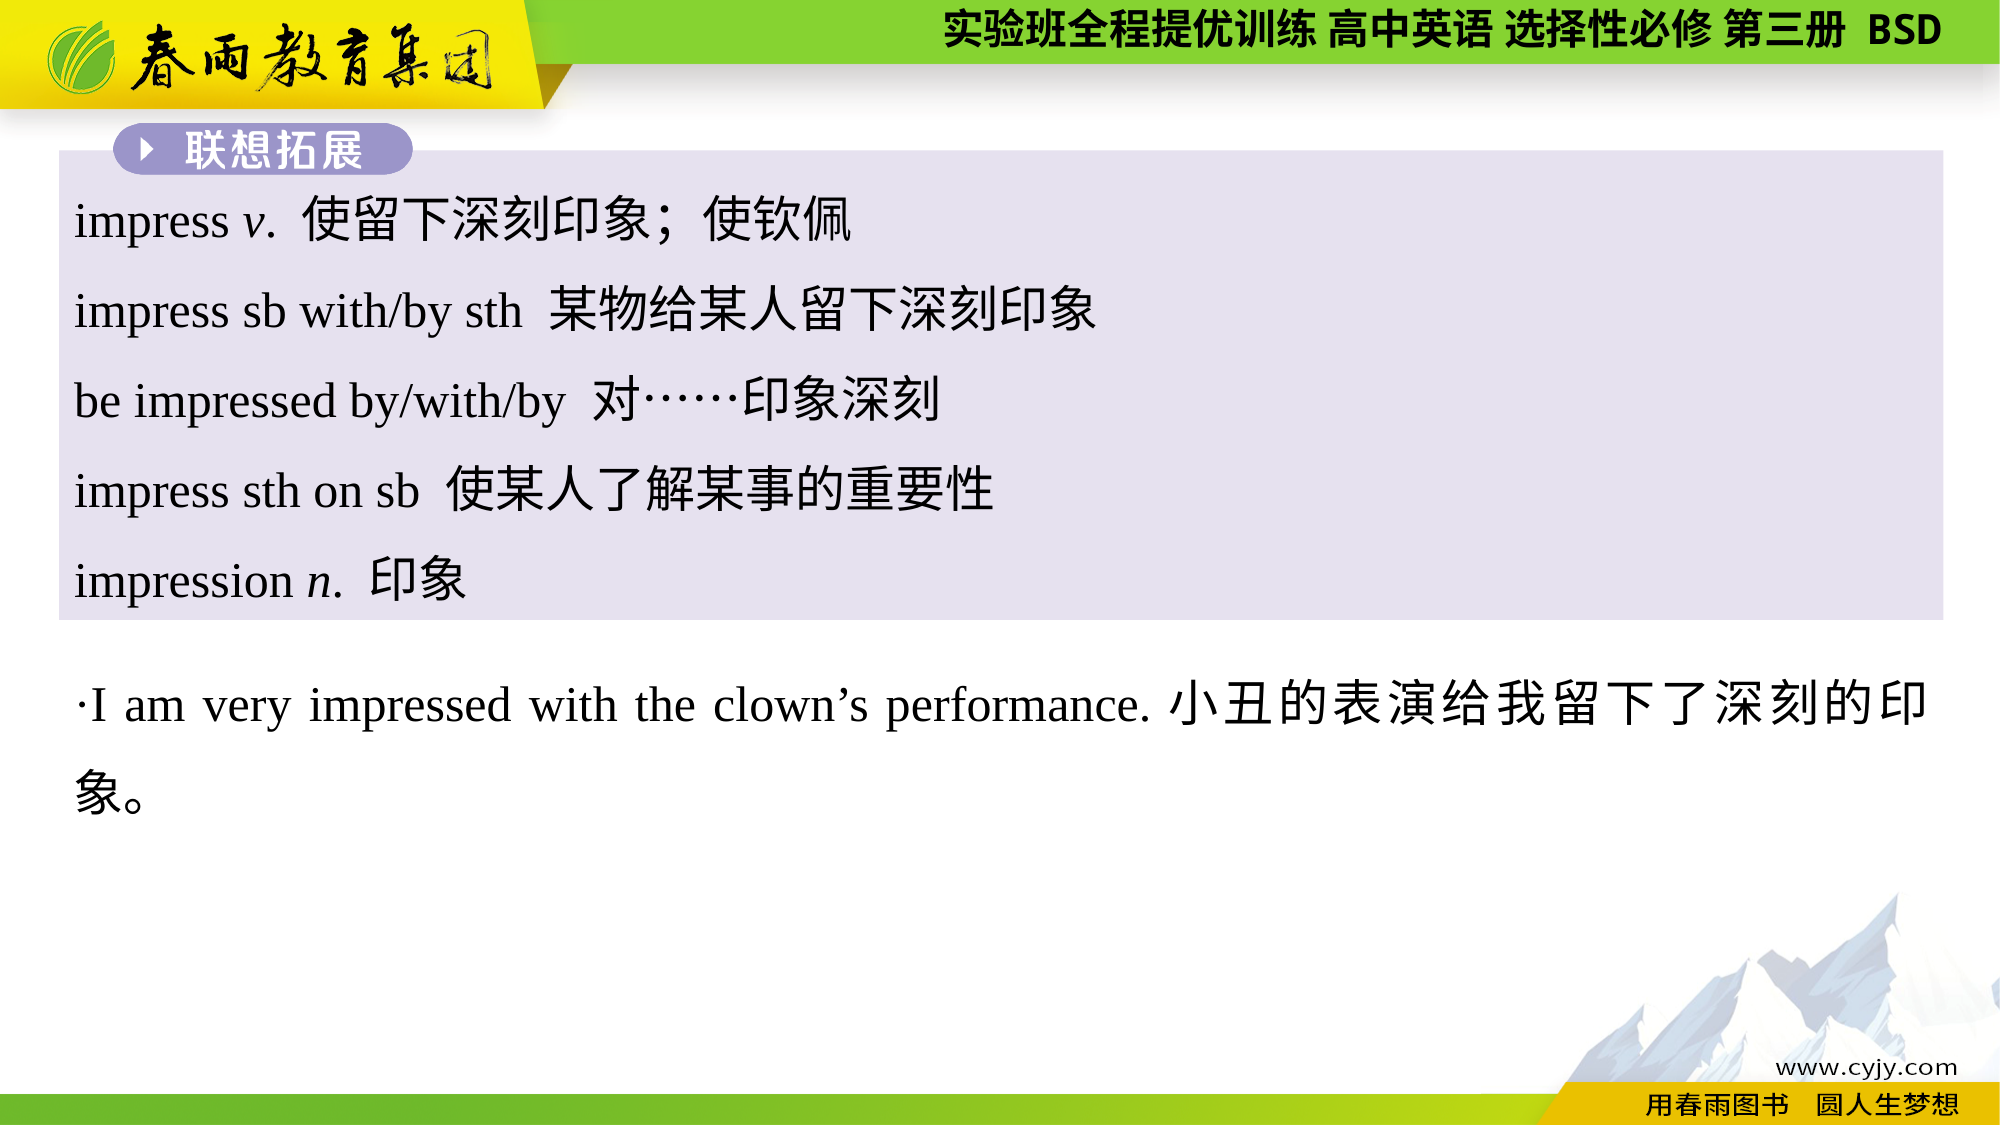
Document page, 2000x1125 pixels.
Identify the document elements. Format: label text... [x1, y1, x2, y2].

list impress v. 使留下深刻印象；使钦佩 impress sb with/by sth 某物给某人留下深刻印象 be impressed by/with/by 对……印象深刻 impress sth on sb 使某人了解某事的重要性 impression n. 印象 [59, 150, 1944, 620]
picture [0, 0, 2000, 1125]
text_box ·I am very impressed with the clown’s performance.小丑的表演给我留下了深刻的印象。 [59, 633, 1944, 829]
